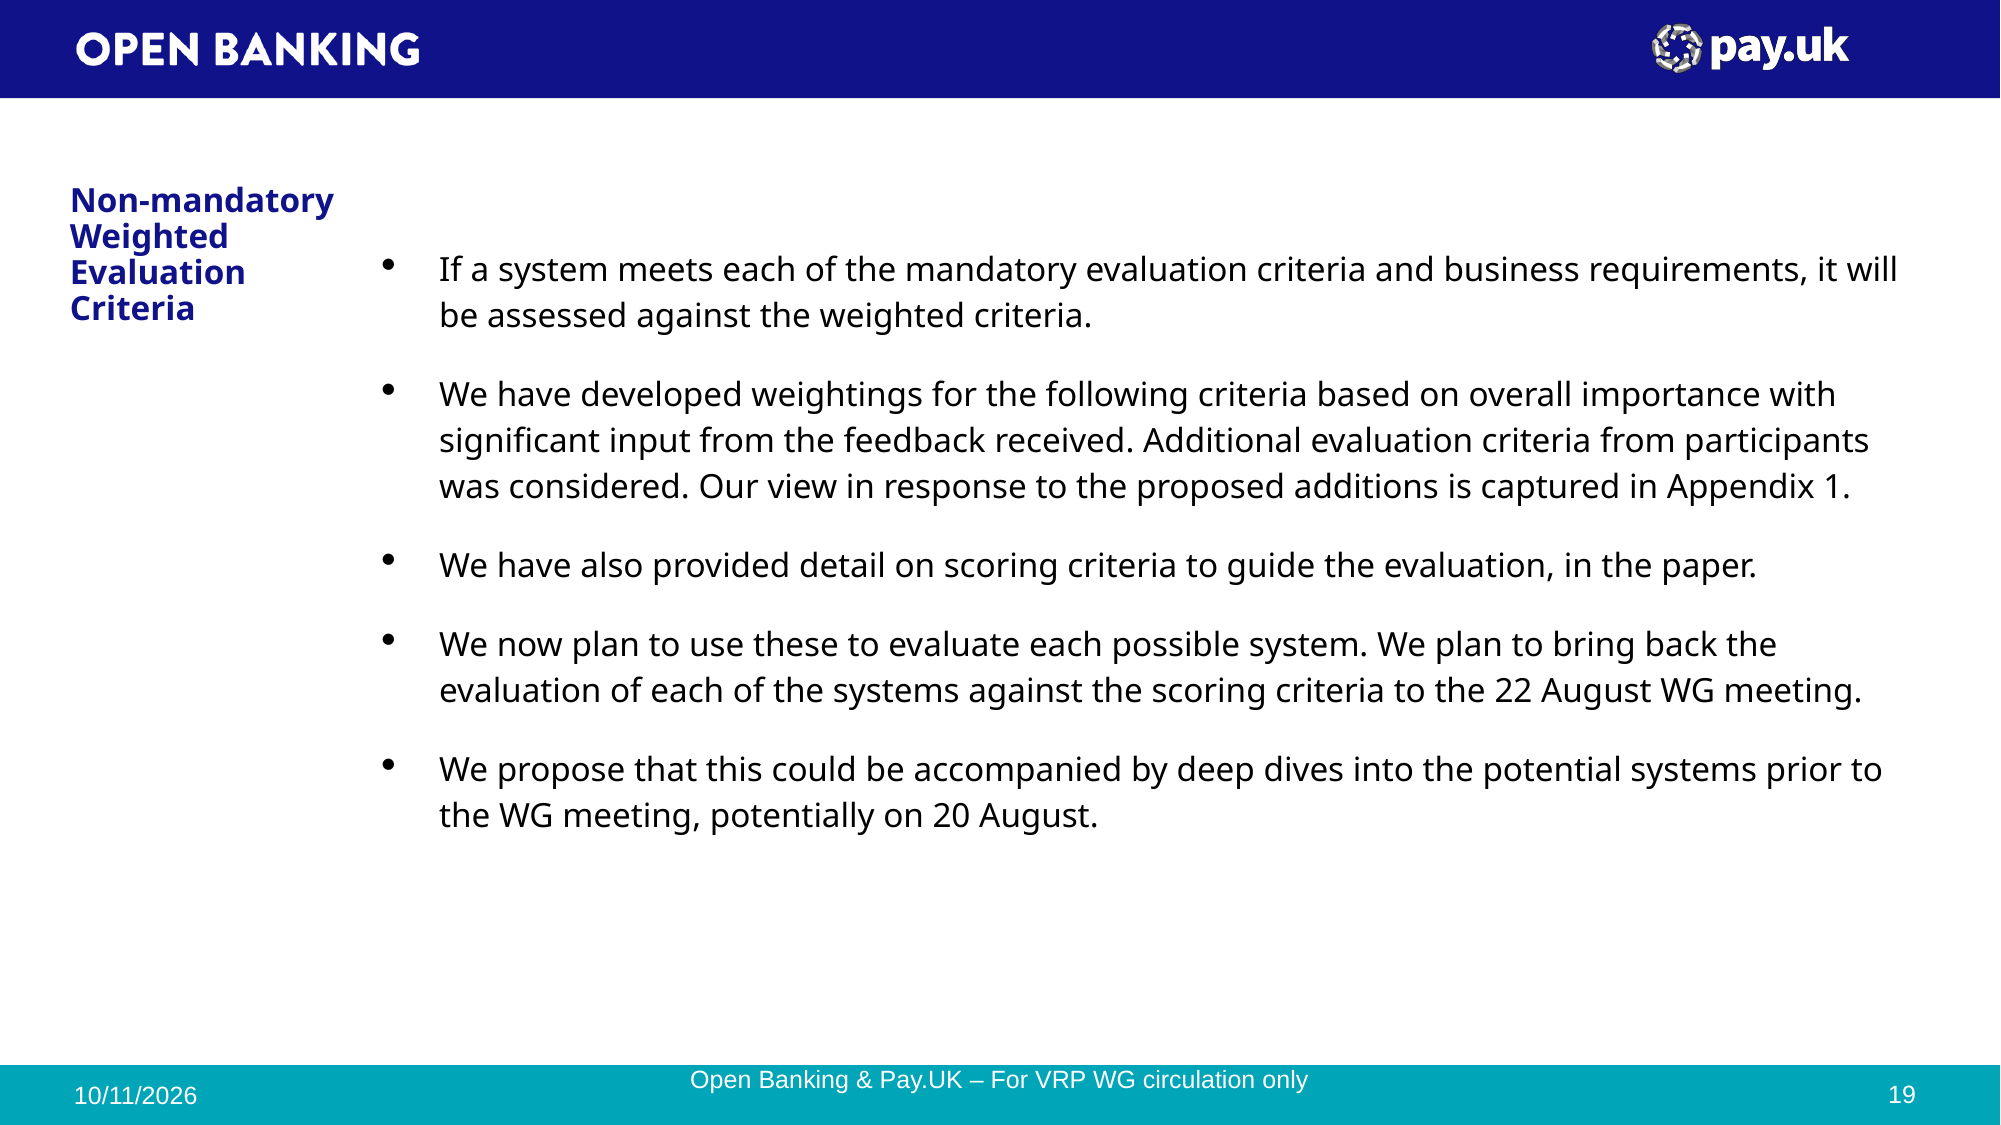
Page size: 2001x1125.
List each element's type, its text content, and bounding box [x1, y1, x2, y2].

title Non-mandatory Weighted Evaluation Criteria [54, 176, 368, 498]
slide_number 19 [1412, 1064, 1932, 1124]
list If a system meets each of the mandatory evaluation criteria and business requirements, it will be assessed against the weighted criteria. We have developed weightings for the following criteria based on overall importance with significant input from the feedback received. Additional evaluation criteria from participants was considered. Our view in response to the proposed additions is captured in Appendix 1. We have also provided detail on scoring criteria to guide the evaluation, in the paper. We now plan to use these to evaluate each possible system. We plan to bring back the evaluation of each of the systems against the scoring criteria to the 22 August WG meeting. We propose that this could be accompanied by deep dives into the potential systems prior to the WG meeting, potentially on 20 August. [367, 176, 1925, 1017]
picture [43, 0, 452, 99]
picture [1644, 12, 1856, 78]
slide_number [59, 1065, 509, 1125]
footer Open Banking & Pay.UK – For VRP WG circulation only [662, 1064, 1338, 1124]
